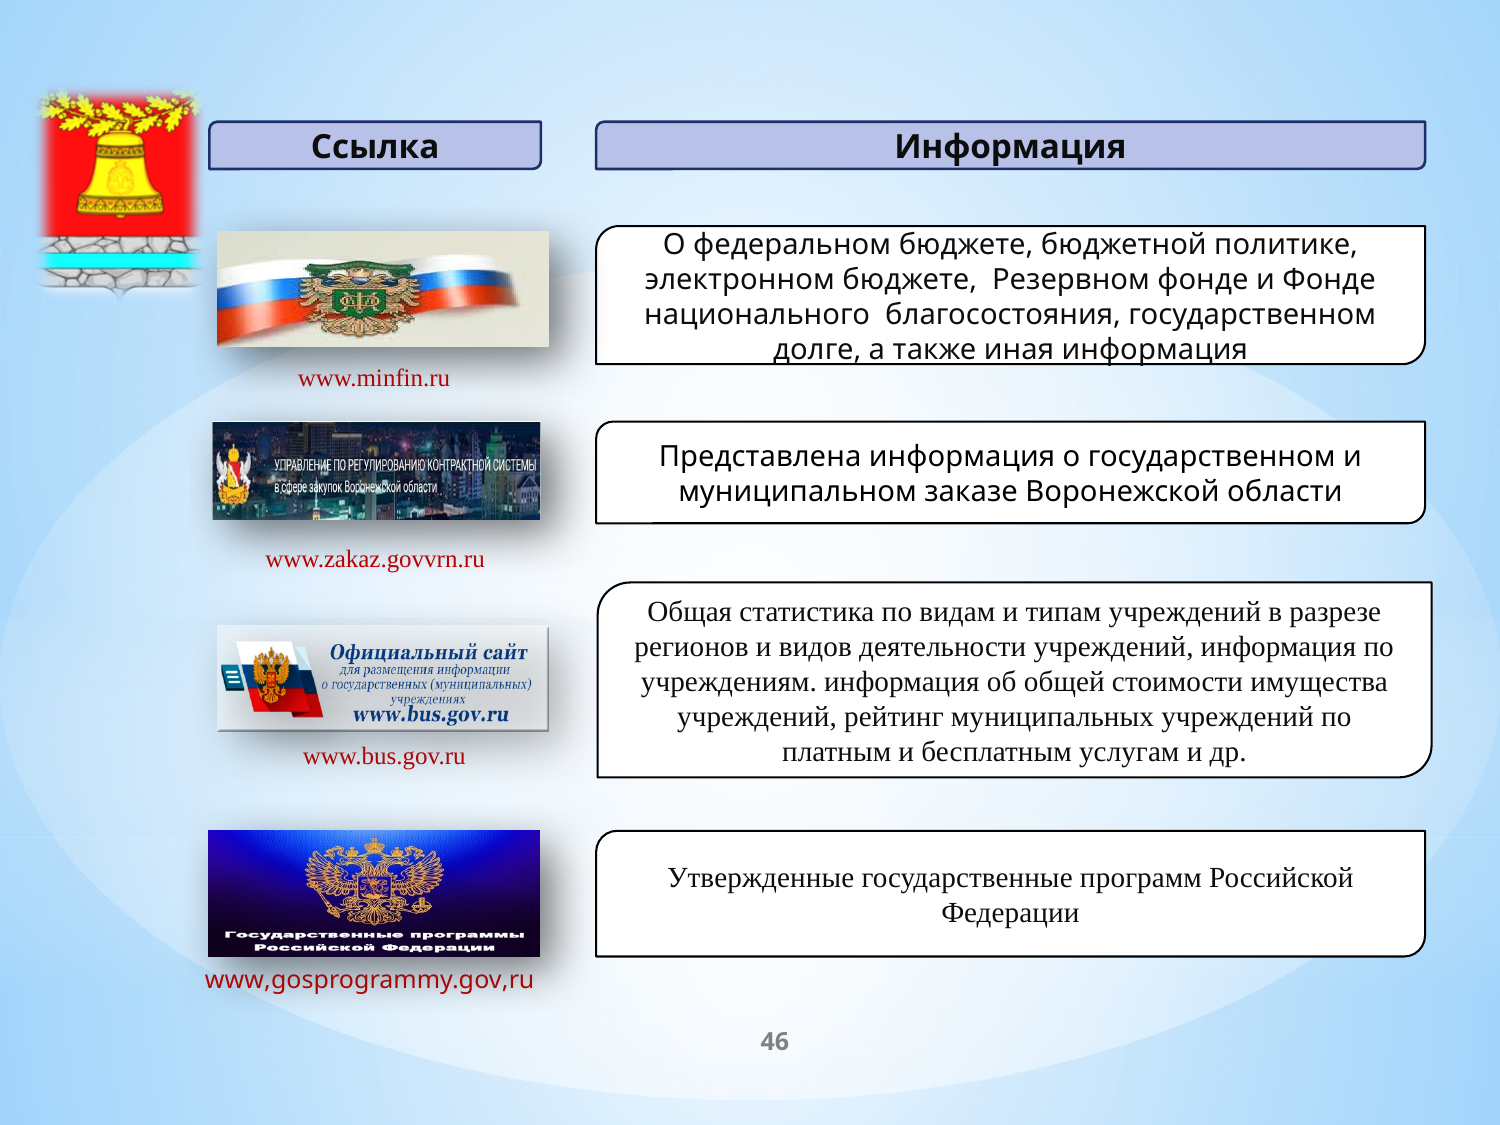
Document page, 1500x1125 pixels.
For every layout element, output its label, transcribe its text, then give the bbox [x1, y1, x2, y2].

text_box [209, 121, 1432, 1003]
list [212, 421, 542, 521]
picture [29, 81, 210, 307]
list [208, 830, 540, 957]
picture [216, 231, 549, 348]
slide_number 46 [624, 1013, 925, 1073]
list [216, 625, 549, 733]
